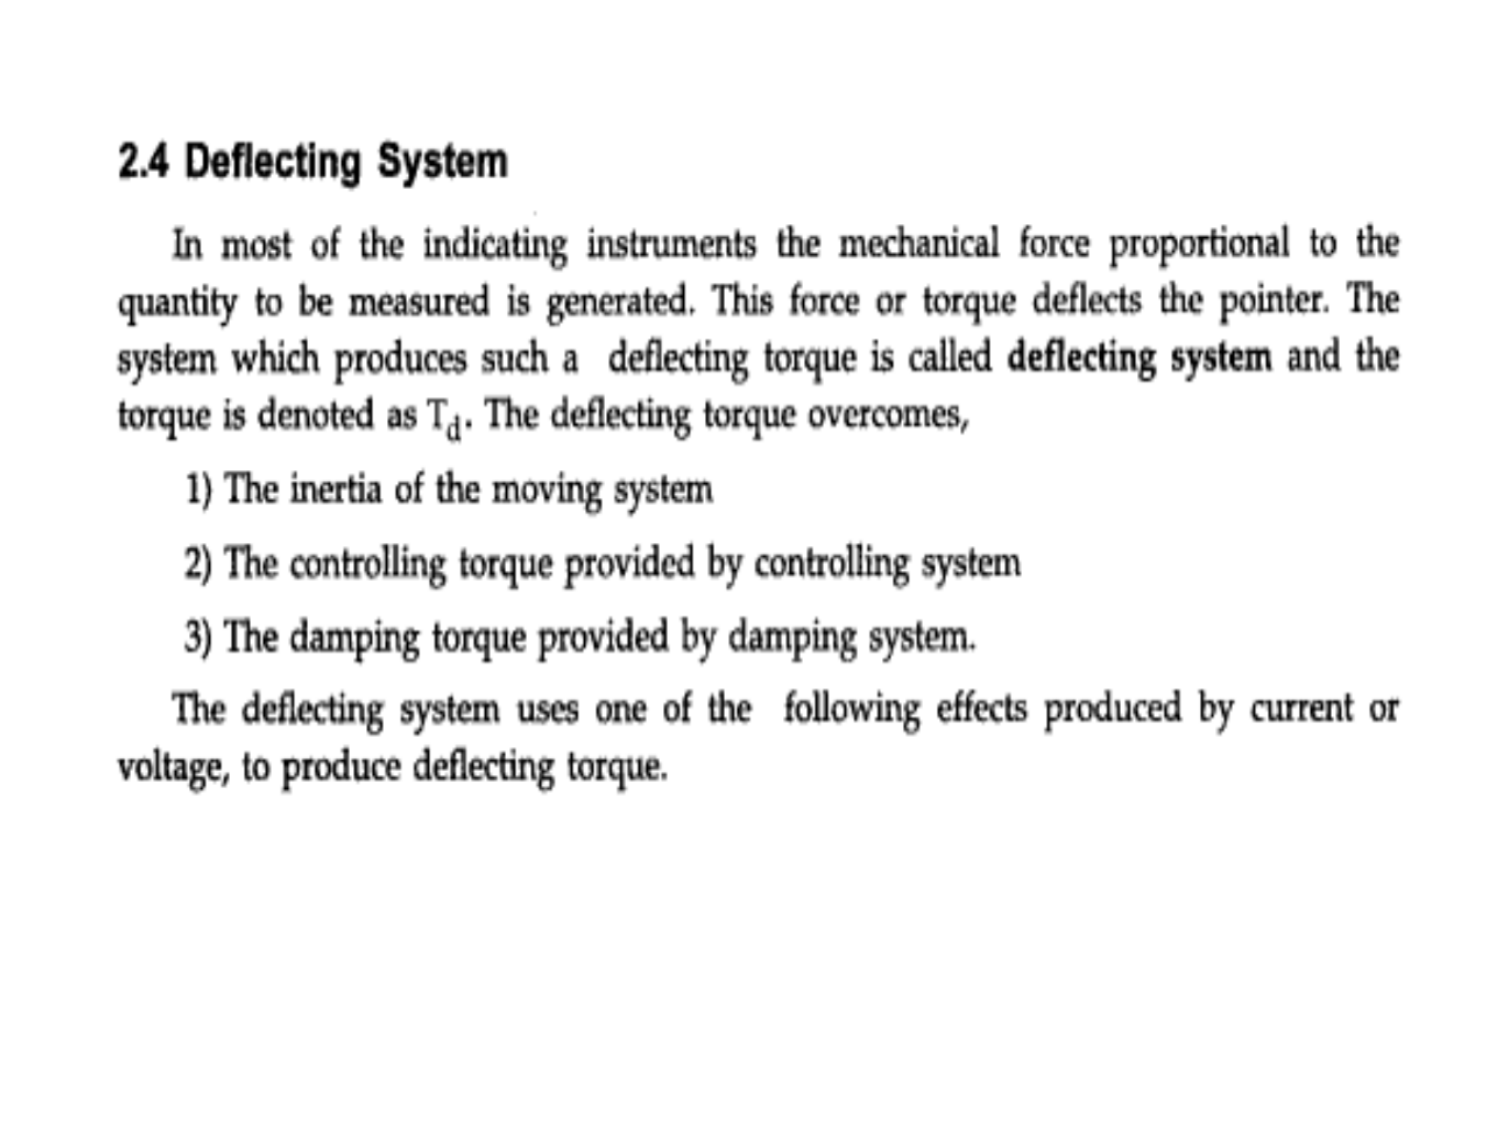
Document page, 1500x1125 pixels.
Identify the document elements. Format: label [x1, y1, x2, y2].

list [74, 124, 1426, 851]
